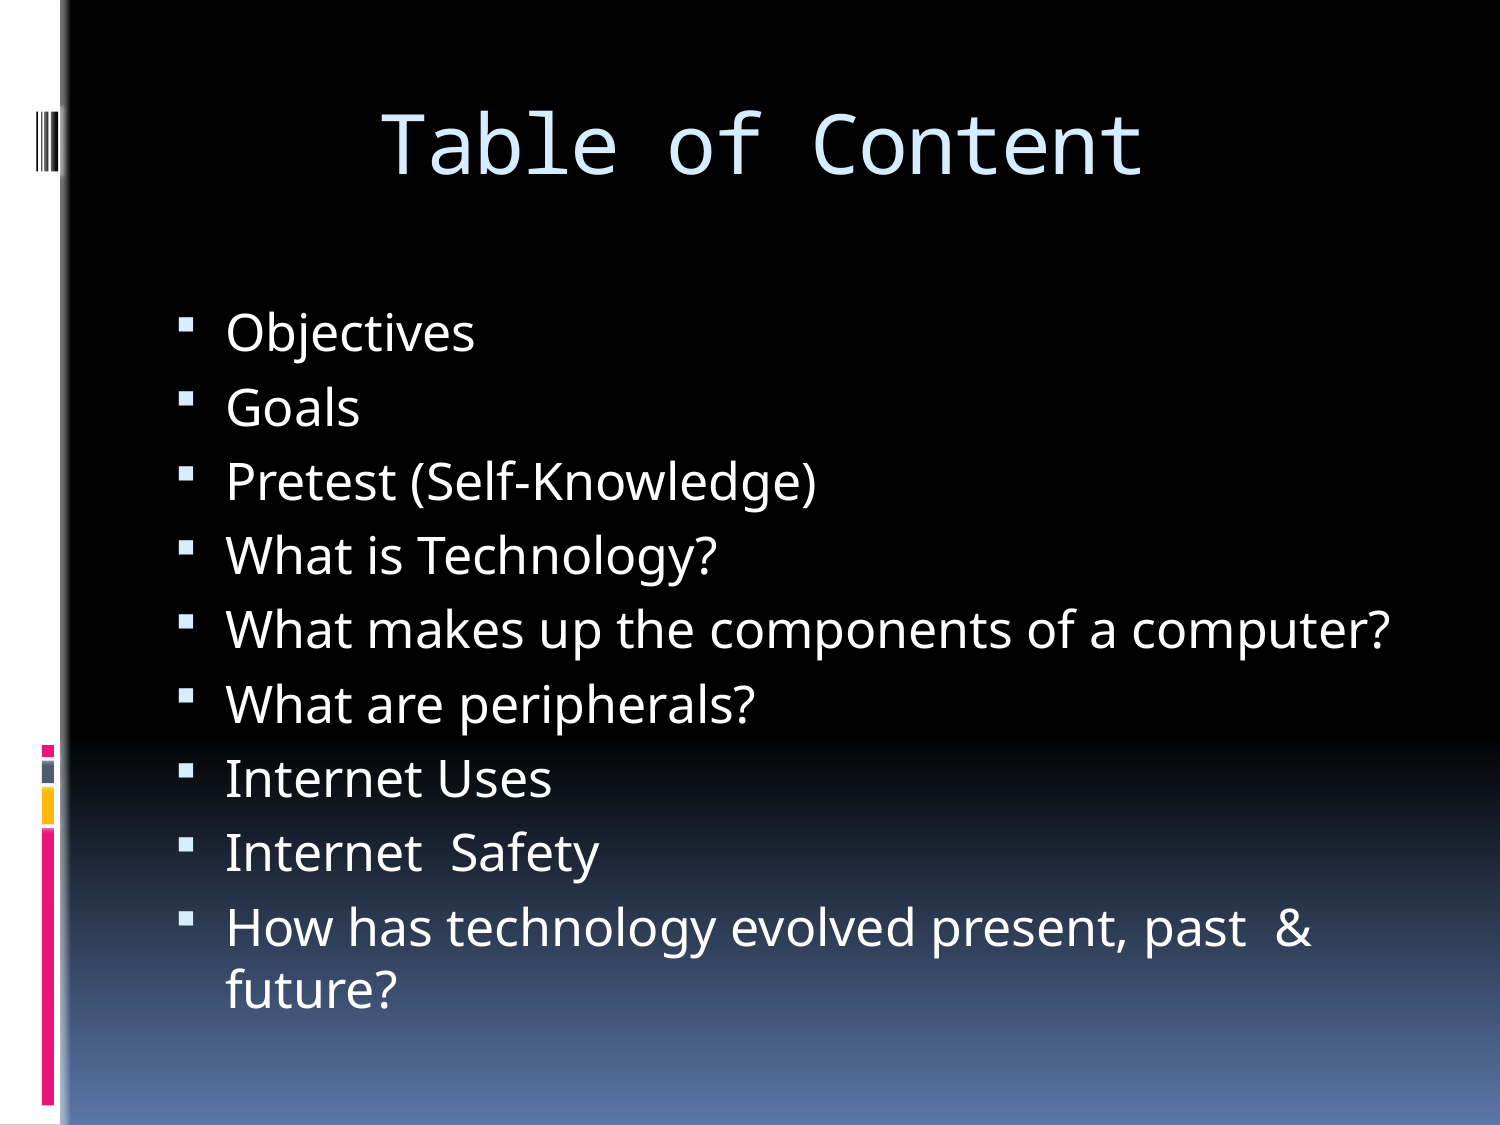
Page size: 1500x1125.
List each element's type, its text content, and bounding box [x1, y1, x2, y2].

title Table of Content [150, 83, 1425, 234]
list Objectives Goals Pretest (Self-Knowledge) What is Technology? What makes up the components of a computer? What are peripherals? Internet Uses Internet Safety How has technology evolved present, past & future? [150, 292, 1425, 1043]
